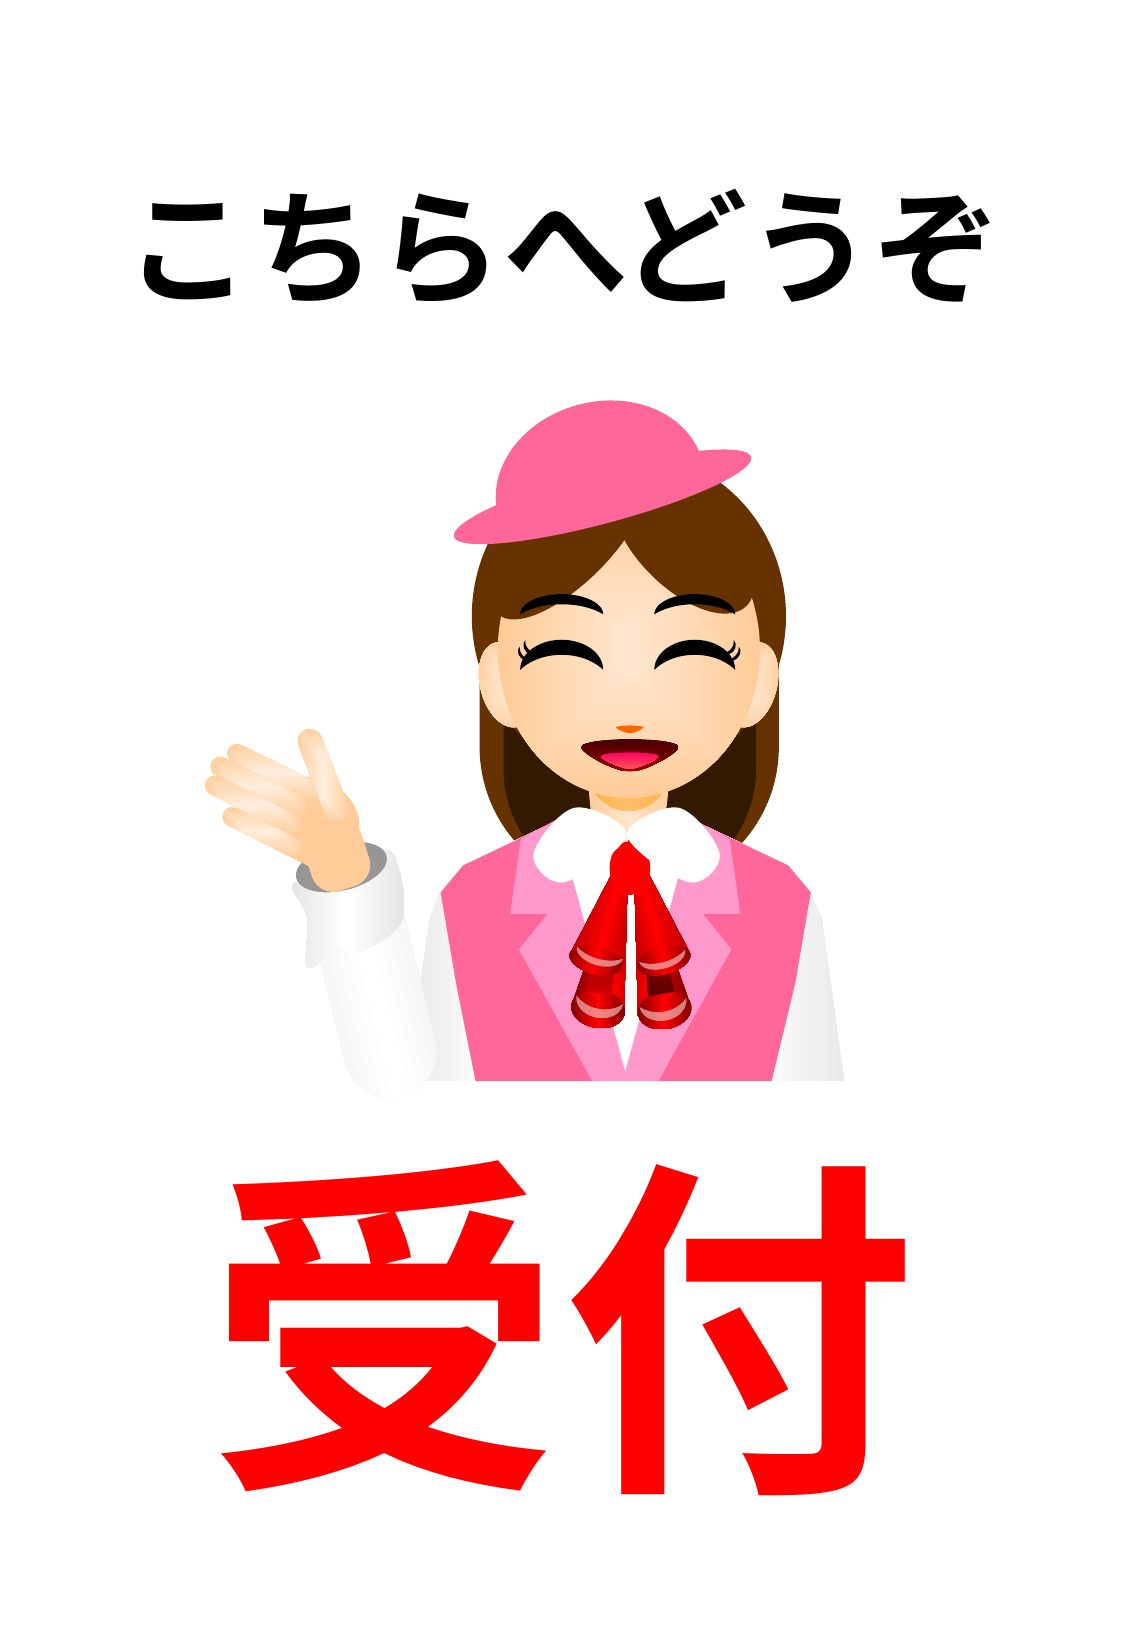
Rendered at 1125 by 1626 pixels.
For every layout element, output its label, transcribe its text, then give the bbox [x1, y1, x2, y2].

text_box 受付 [0, 1101, 1125, 1542]
text_box こちらへどうぞ [1, 162, 1125, 328]
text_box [200, 402, 845, 1101]
